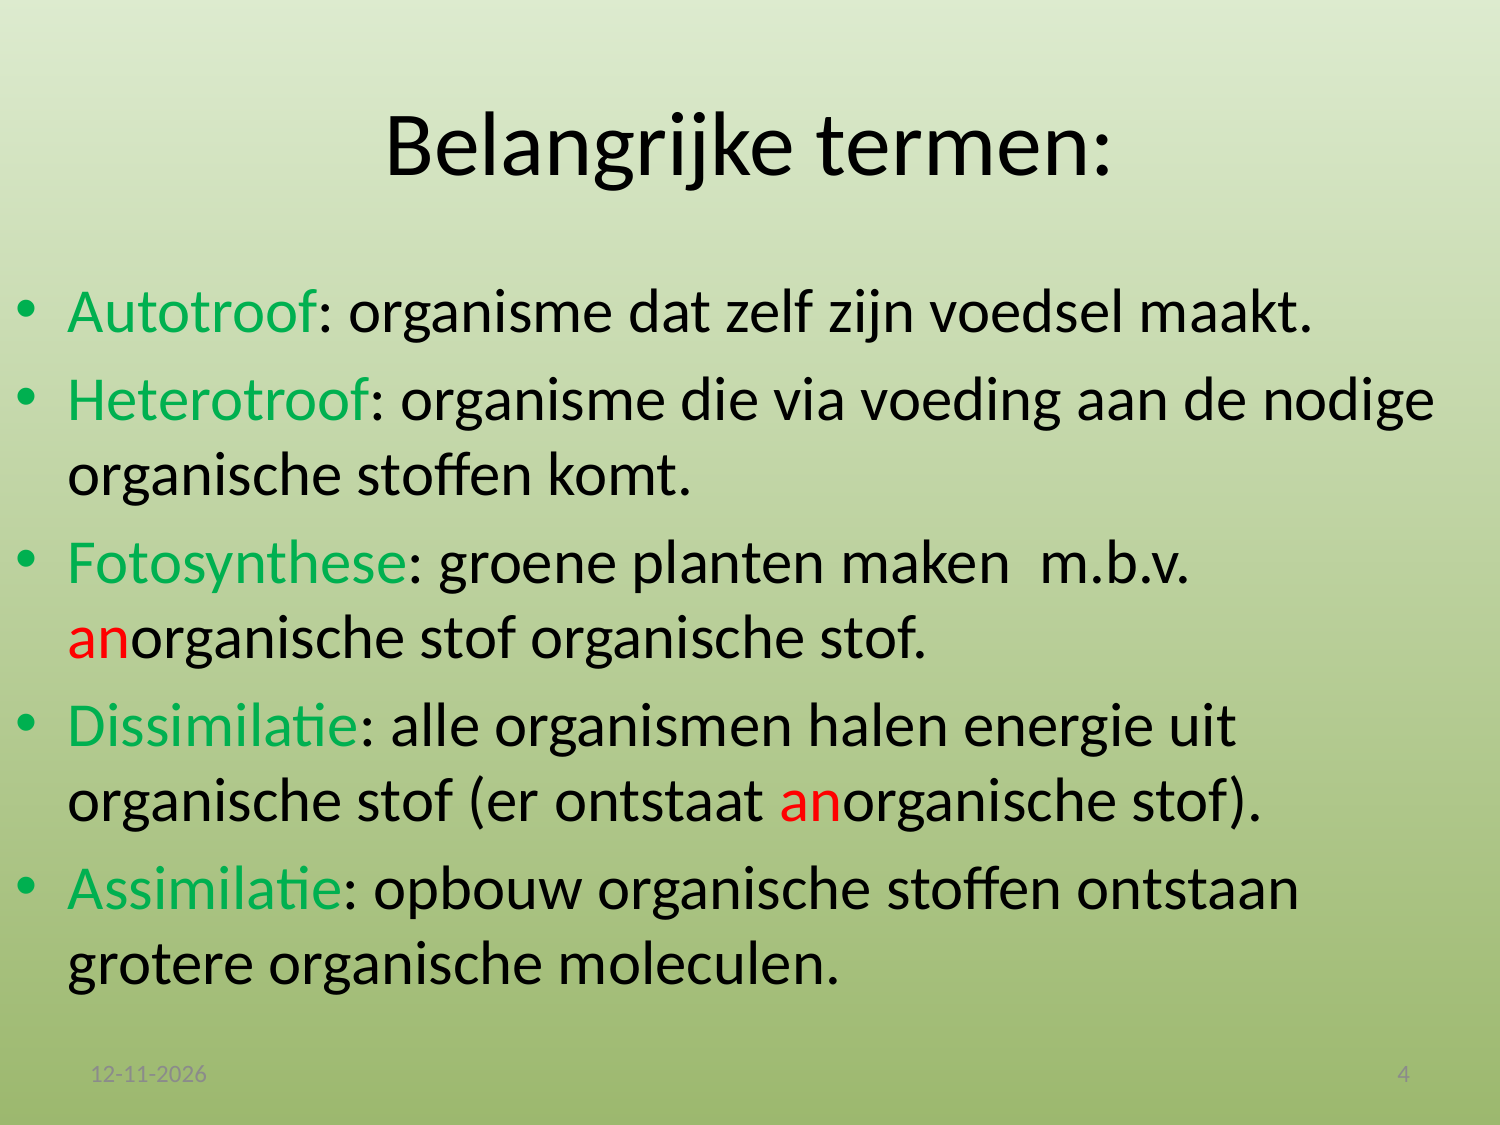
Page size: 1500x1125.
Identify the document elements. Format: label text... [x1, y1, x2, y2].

list Autotroof: organisme dat zelf zijn voedsel maakt. Heterotroof: organisme die via voeding aan de nodige organische stoffen komt. Fotosynthese: groene planten maken m.b.v. anorganische stof organische stof. Dissimilatie: alle organismen halen energie uit organische stof (er ontstaat anorganische stof). Assimilatie: opbouw organische stoffen ontstaan grotere organische moleculen. [0, 262, 1465, 1005]
title Belangrijke termen: [75, 45, 1425, 233]
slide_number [75, 1042, 425, 1103]
slide_number 4 [1074, 1042, 1425, 1103]
